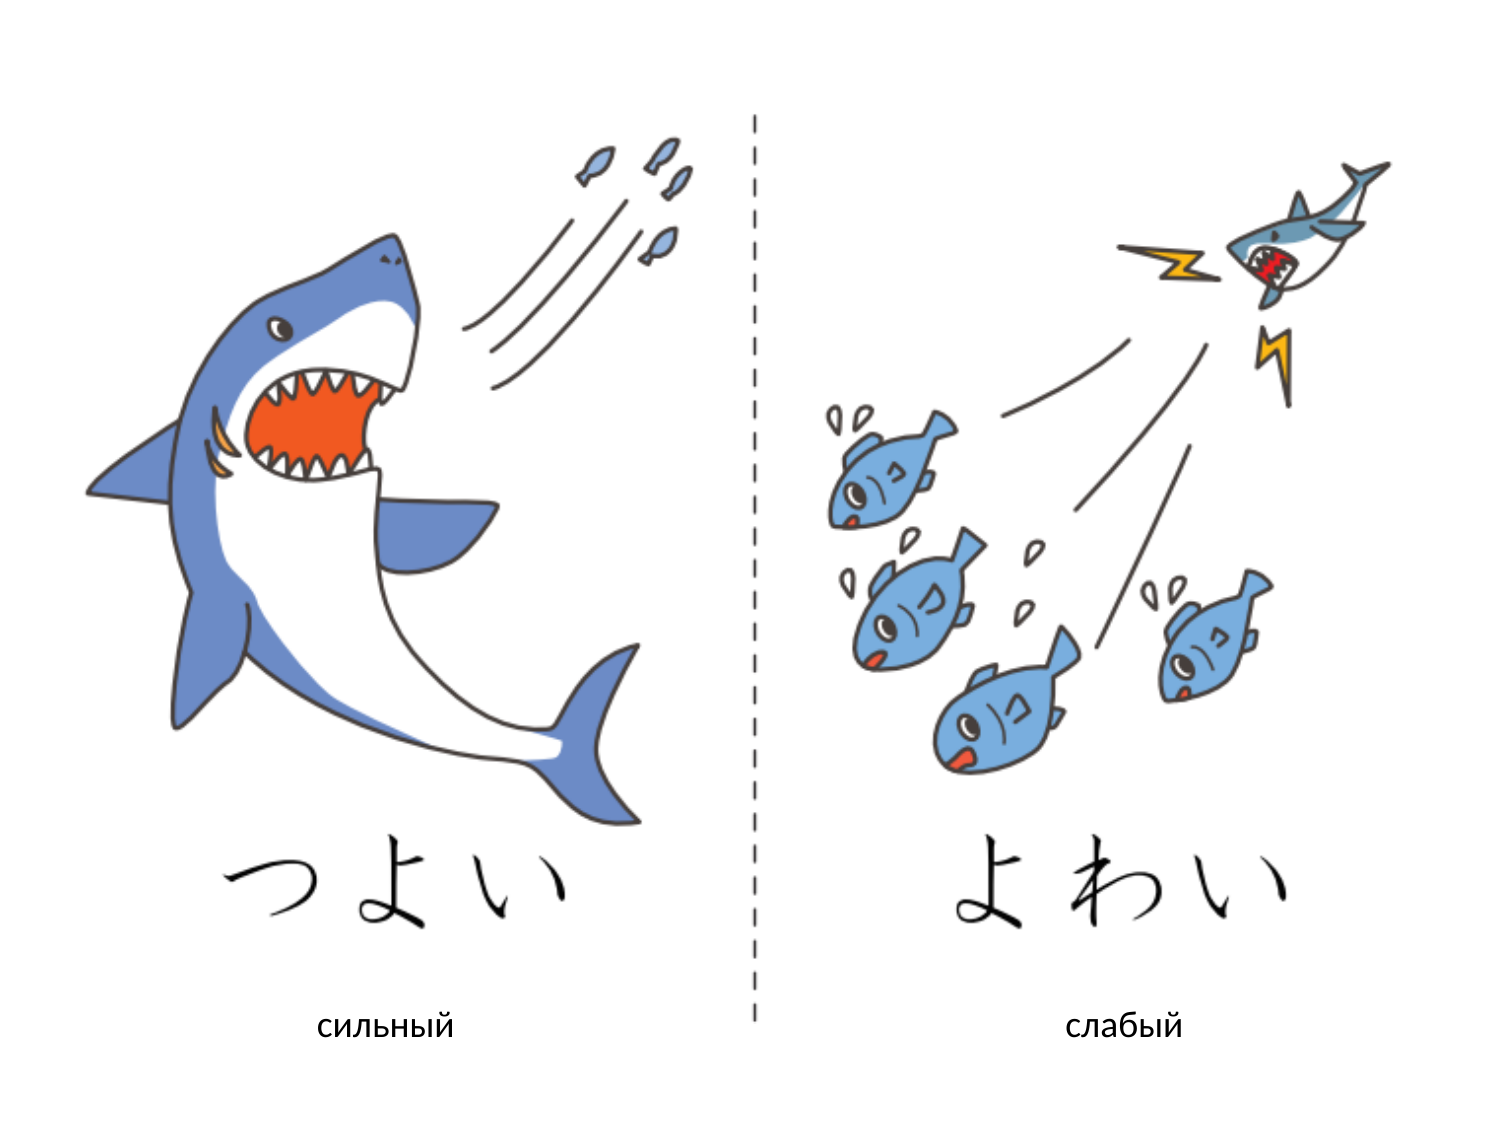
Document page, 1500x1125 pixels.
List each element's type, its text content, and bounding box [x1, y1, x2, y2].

picture [55, 107, 1436, 1024]
text_box слабый [1050, 1032, 1199, 1053]
text_box сильный [302, 1032, 470, 1053]
